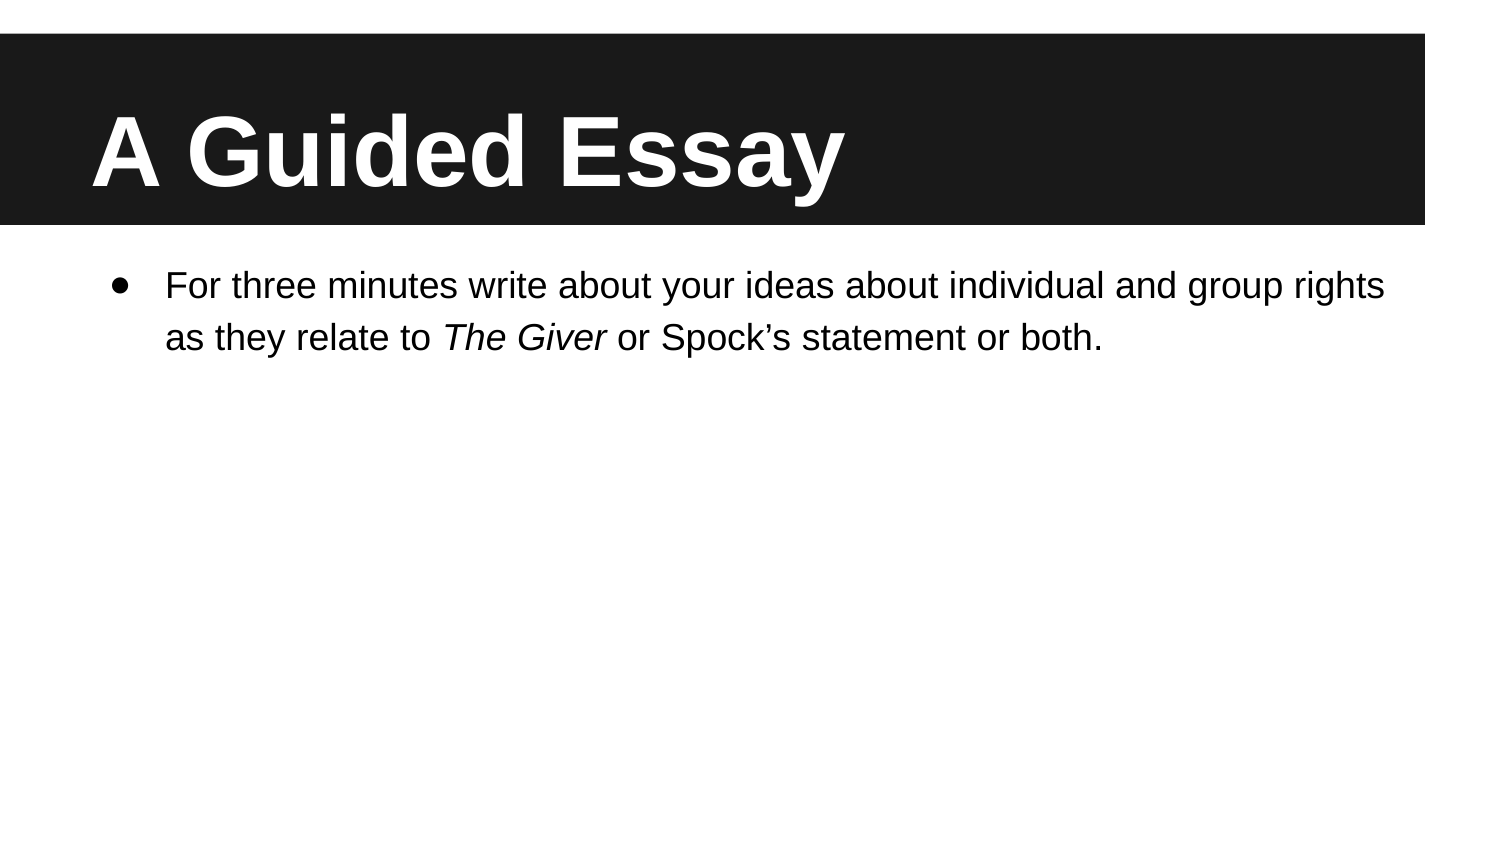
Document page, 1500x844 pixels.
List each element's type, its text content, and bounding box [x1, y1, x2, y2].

title A Guided Essay [75, 33, 1425, 221]
list For three minutes write about your ideas about individual and group rights as they relate to The Giver or Spock’s statement or both. [75, 239, 1425, 808]
